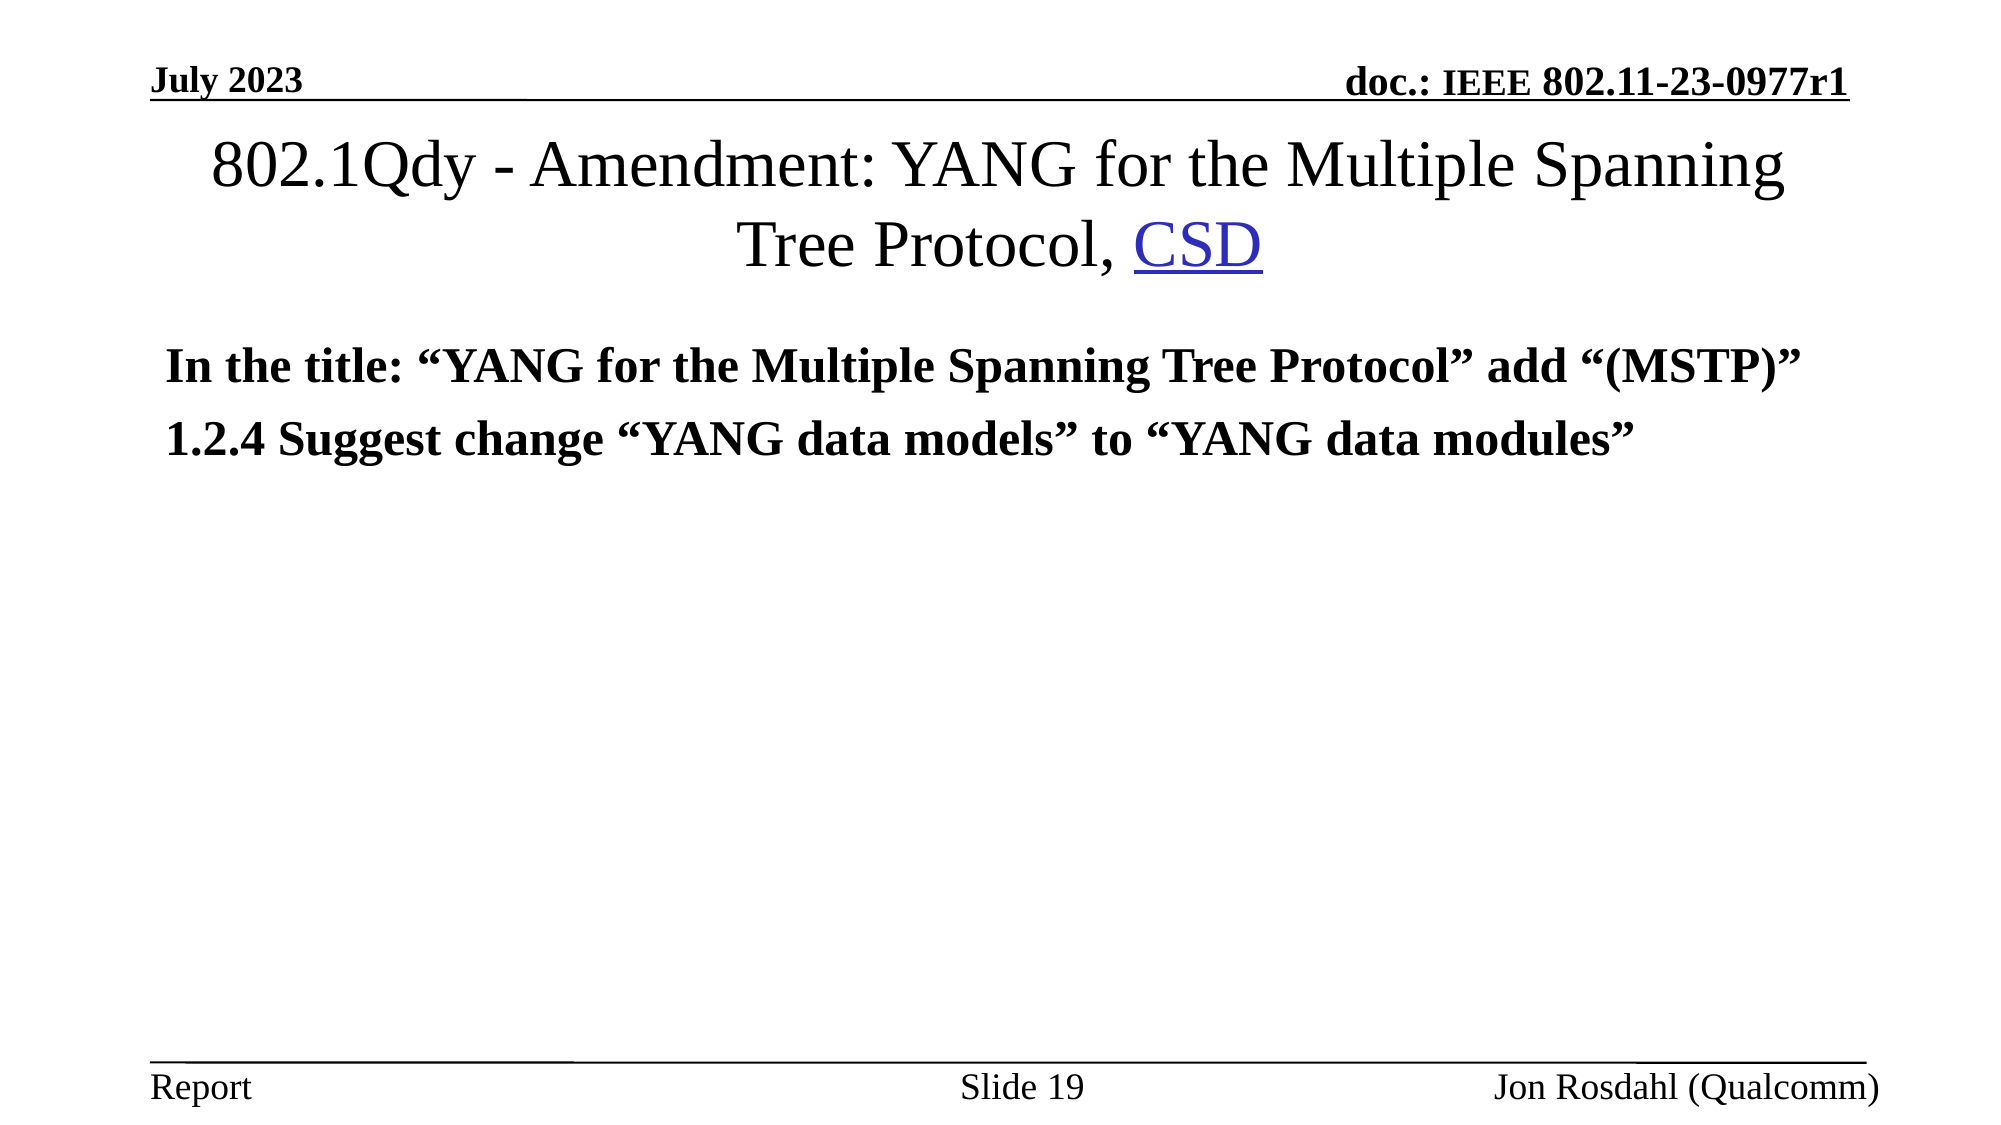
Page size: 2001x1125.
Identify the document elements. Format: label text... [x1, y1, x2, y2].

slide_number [149, 49, 431, 100]
list In the title: “YANG for the Multiple Spanning Tree Protocol” add “(MSTP)” 1.2.4 Suggest change “YANG data models” to “YANG data modules” [149, 324, 1850, 1000]
slide_number Slide 19 [950, 1061, 1095, 1125]
title 802.1Qdy - Amendment: YANG for the Multiple Spanning Tree Protocol, CSD [149, 112, 1850, 288]
footer Jon Rosdahl (Qualcomm) [1436, 1061, 1881, 1108]
